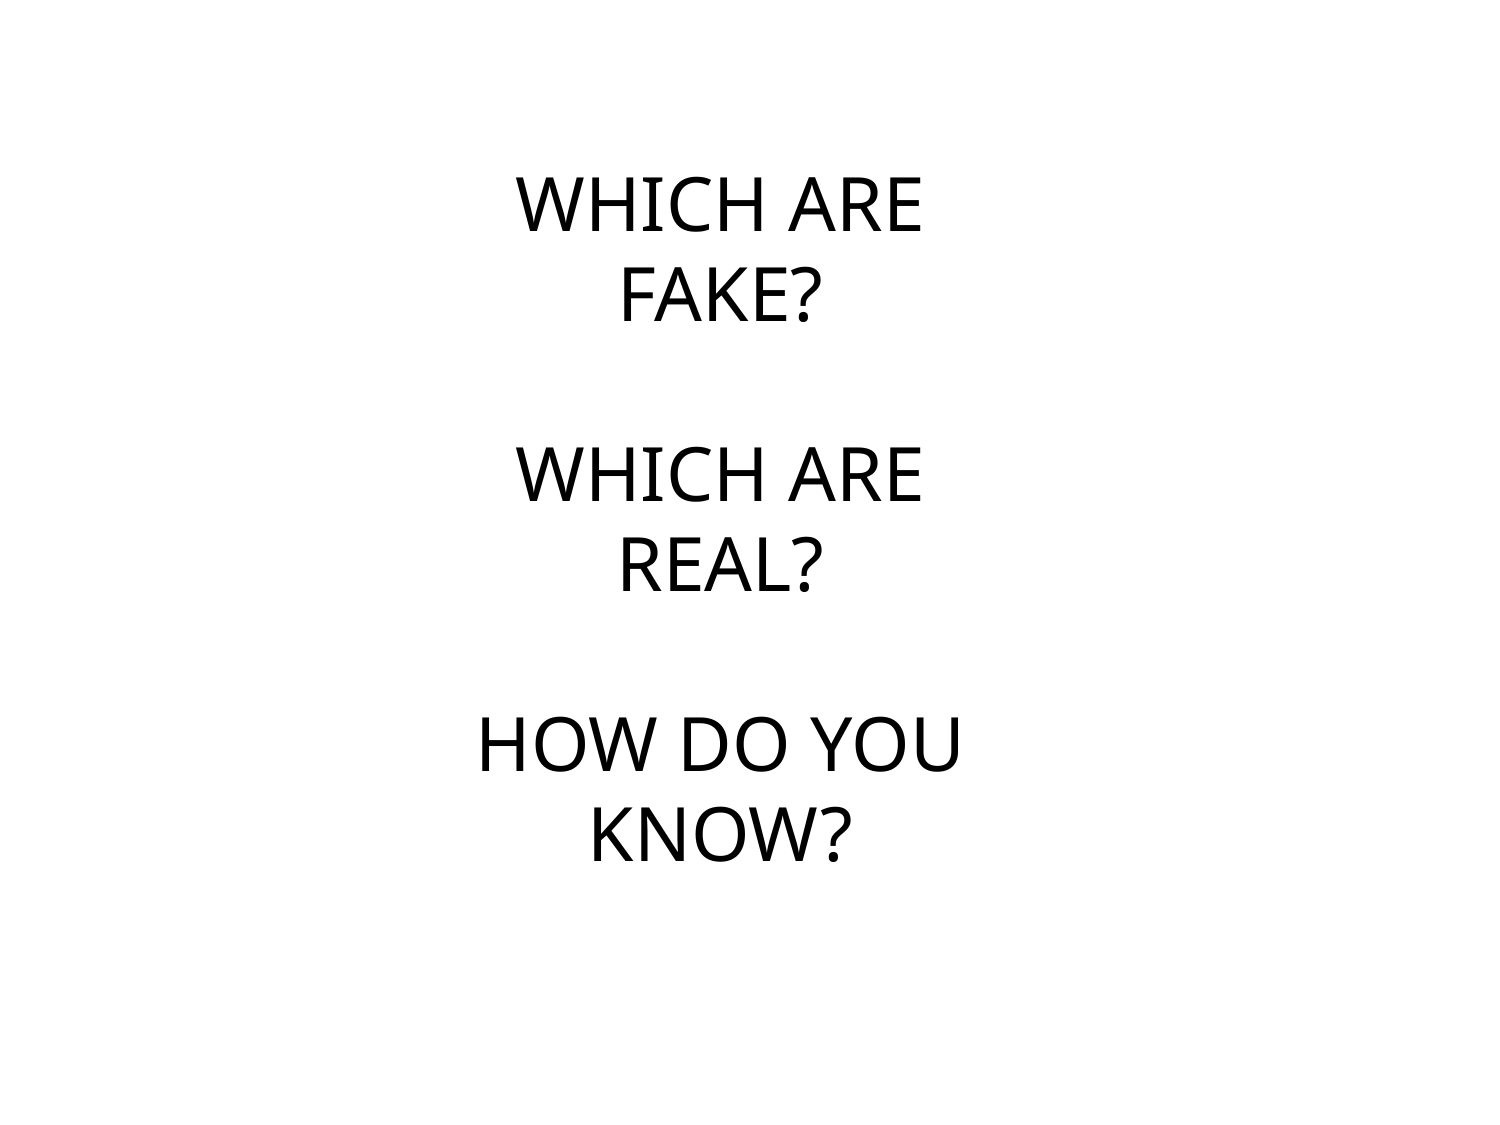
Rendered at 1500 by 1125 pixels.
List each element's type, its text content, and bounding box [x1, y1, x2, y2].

text_box WHICH ARE FAKE? WHICH ARE REAL? HOW DO YOU KNOW? [395, 148, 1046, 884]
